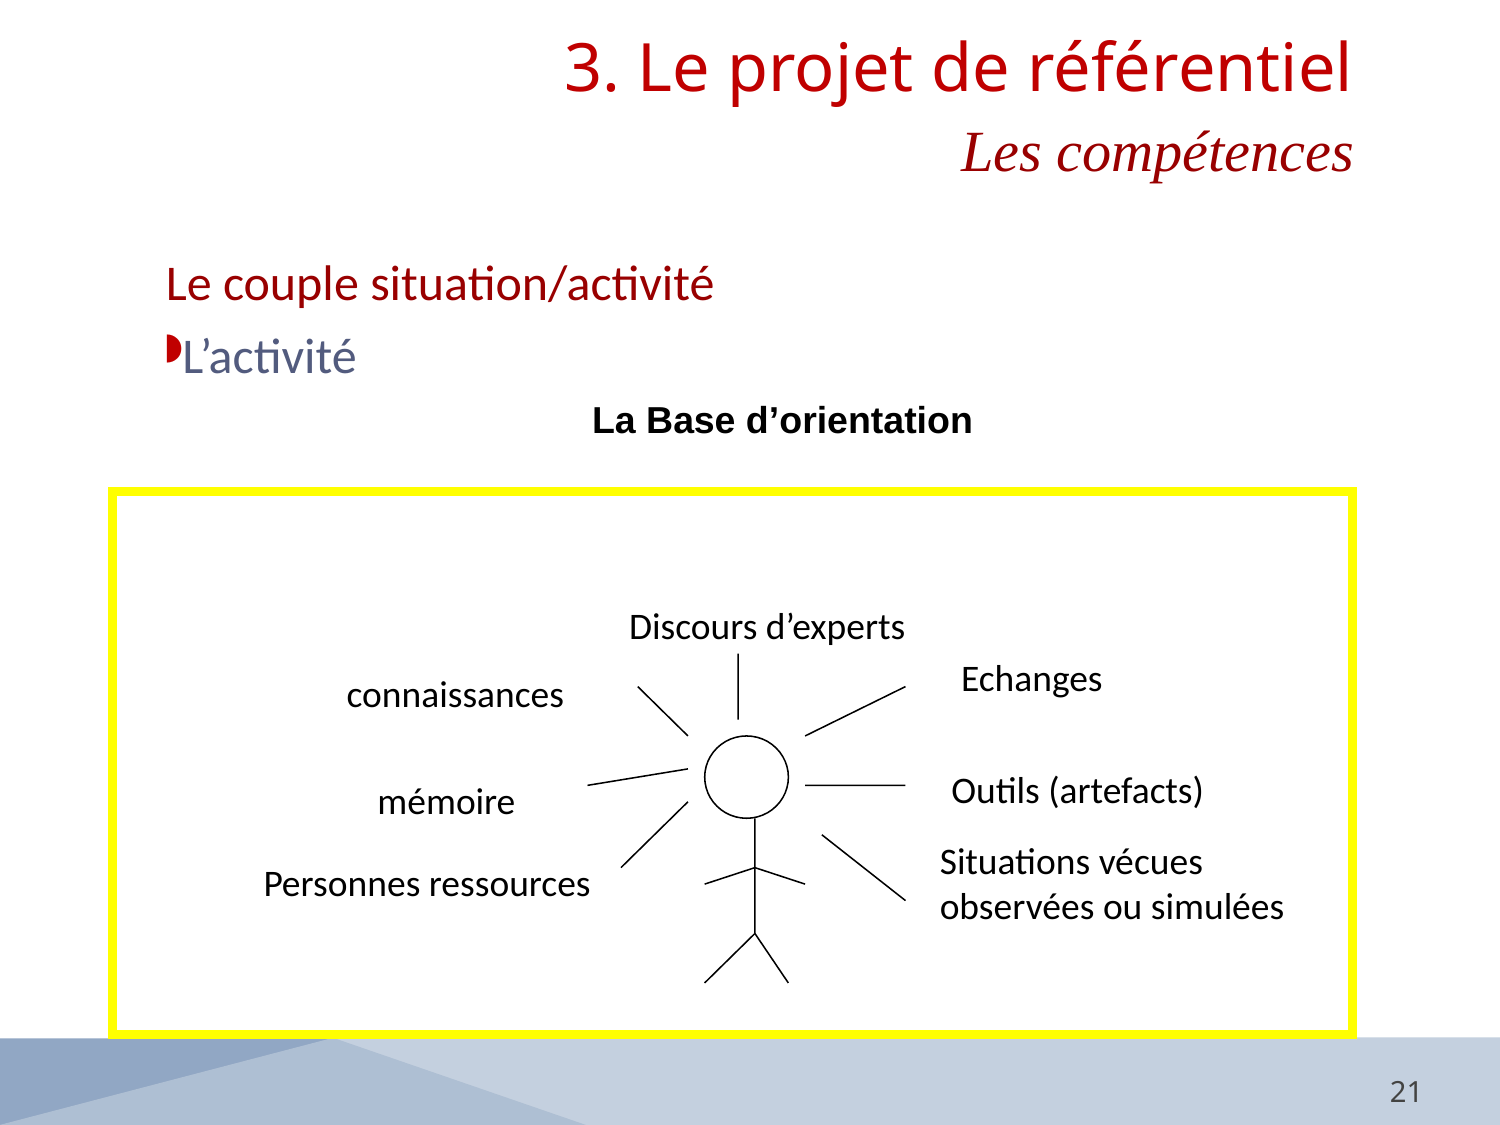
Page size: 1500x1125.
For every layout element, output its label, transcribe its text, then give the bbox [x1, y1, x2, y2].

text_box 21 [1277, 1066, 1439, 1125]
text_box 3. Le projet de référentiel Les compétences [134, 59, 1369, 150]
text_box Le couple situation/activité L’activité La Base d’orientation [64, 243, 1415, 445]
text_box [111, 491, 1353, 1036]
